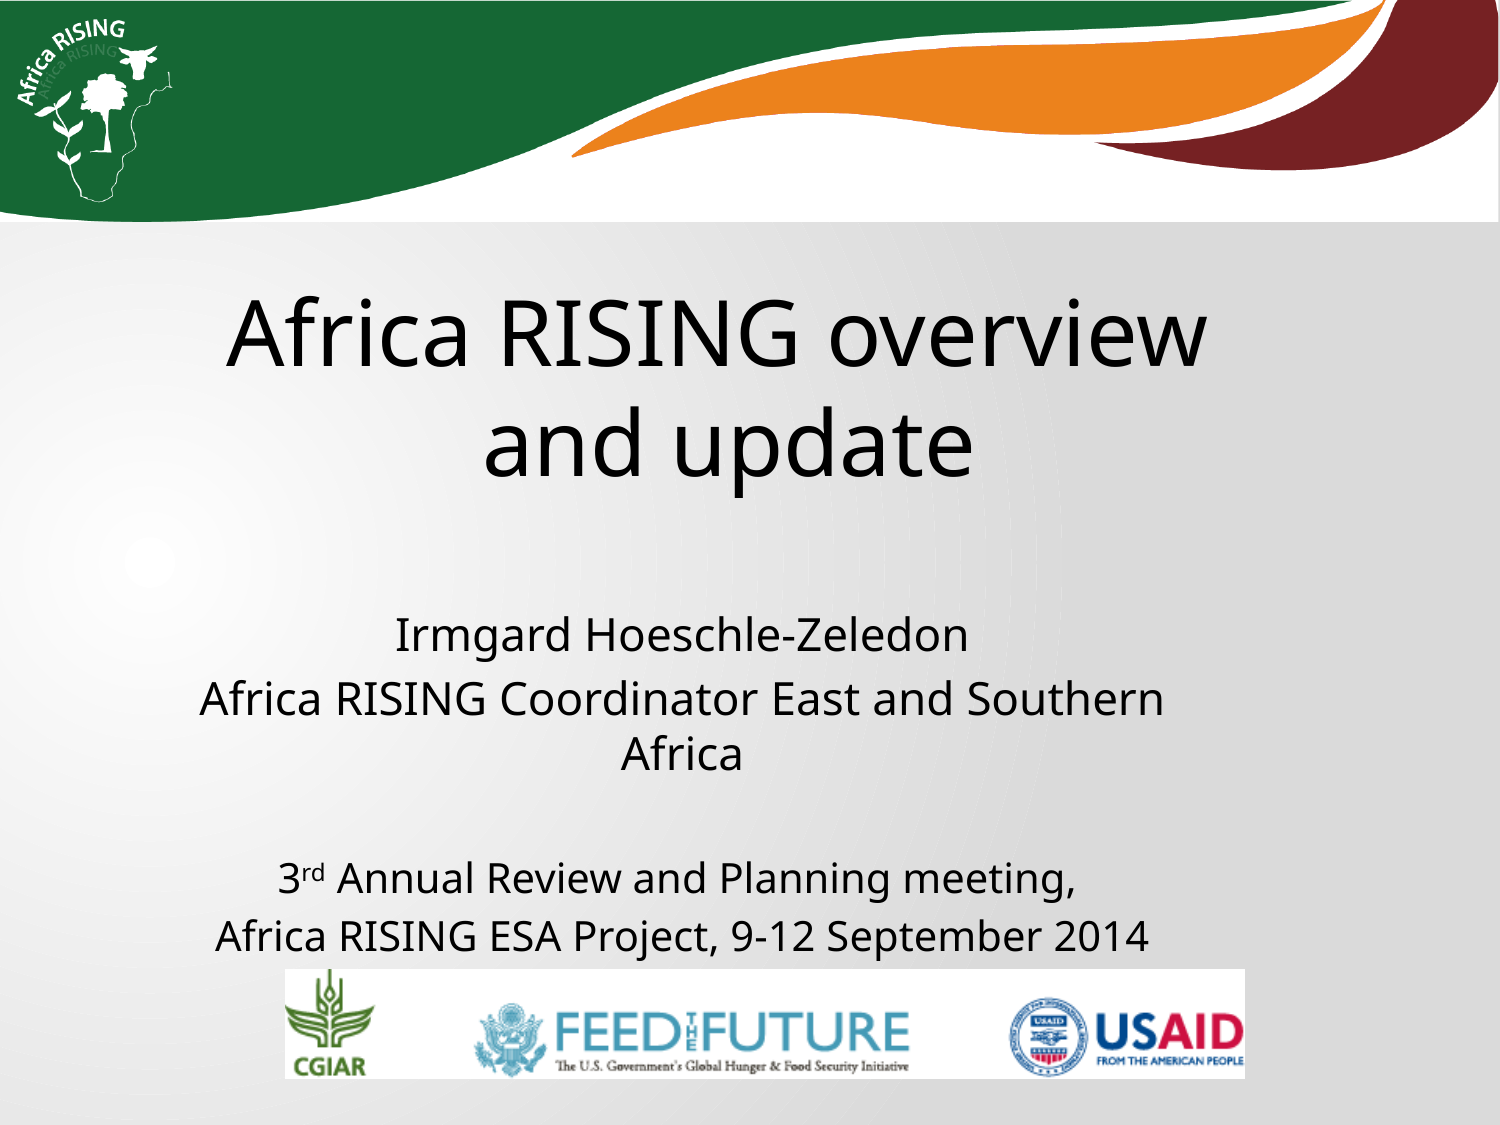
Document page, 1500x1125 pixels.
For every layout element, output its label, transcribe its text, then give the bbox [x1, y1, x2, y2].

picture [0, 0, 1499, 222]
list Africa RISING overview and update [135, 267, 1305, 455]
list Irmgard Hoeschle-Zeledon Africa RISING Coordinator East and Southern Africa 3rd Annual Review and Planning meeting, Africa RISING ESA Project, 9-12 September 2014 [100, 597, 1247, 798]
picture [285, 969, 1245, 1079]
